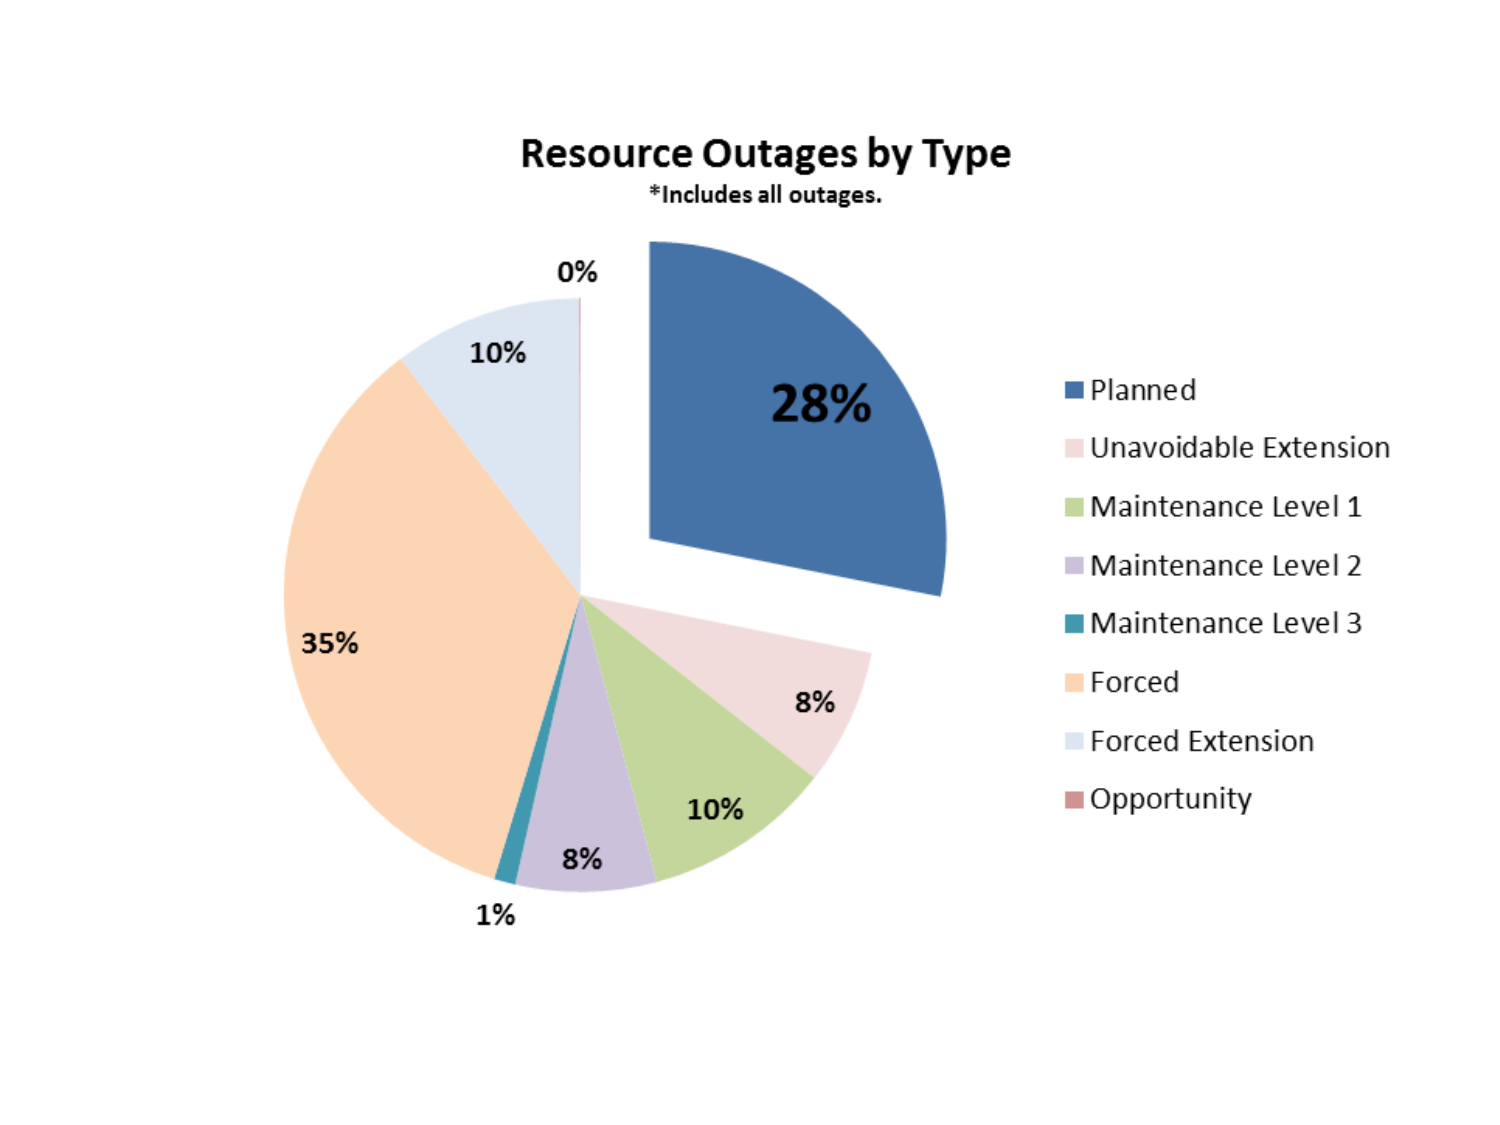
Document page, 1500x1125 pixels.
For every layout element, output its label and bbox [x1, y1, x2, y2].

picture [112, 99, 1424, 976]
